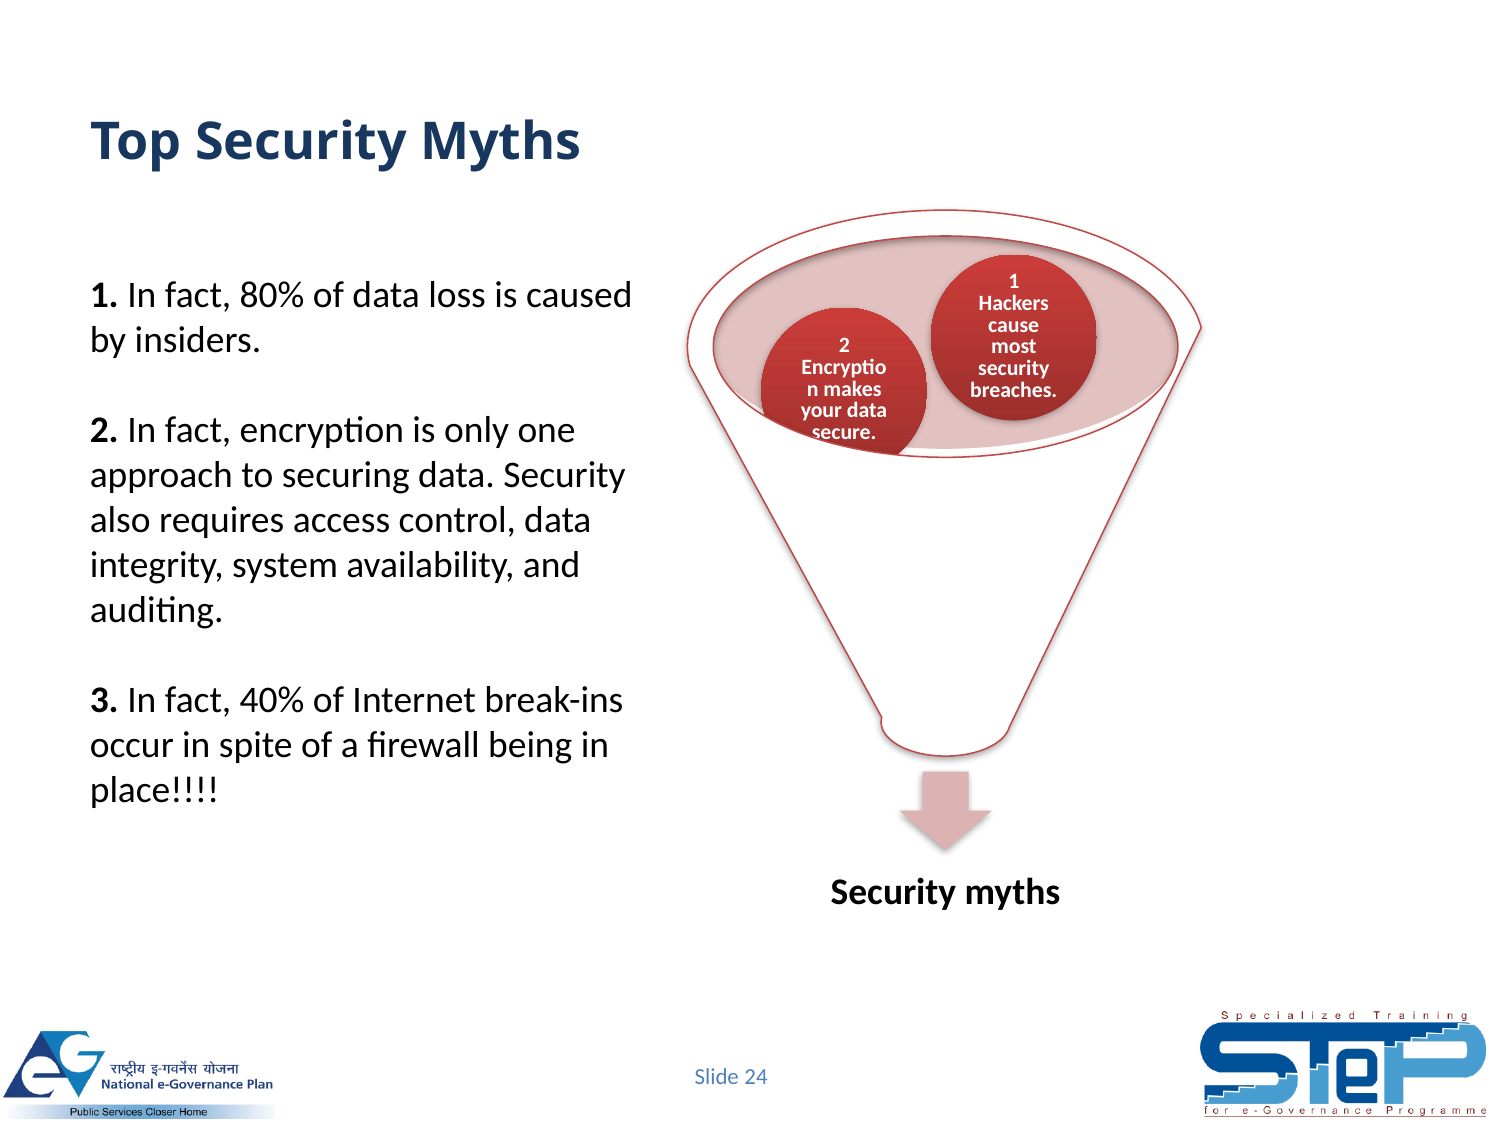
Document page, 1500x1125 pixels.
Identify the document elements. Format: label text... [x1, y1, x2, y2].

picture [1200, 1011, 1486, 1117]
title Top Security Myths [75, 45, 1425, 233]
text_box 1. In fact, 80% of data loss is caused by insiders. 2. In fact, encryption is only one approach to securing data. Security also requires access control, data integrity, system availability, and auditing. 3. In fact, 40% of Internet break-ins occur in spite of a firewall being in place!!!! [74, 262, 682, 908]
picture [2, 1031, 275, 1119]
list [687, 187, 1426, 968]
